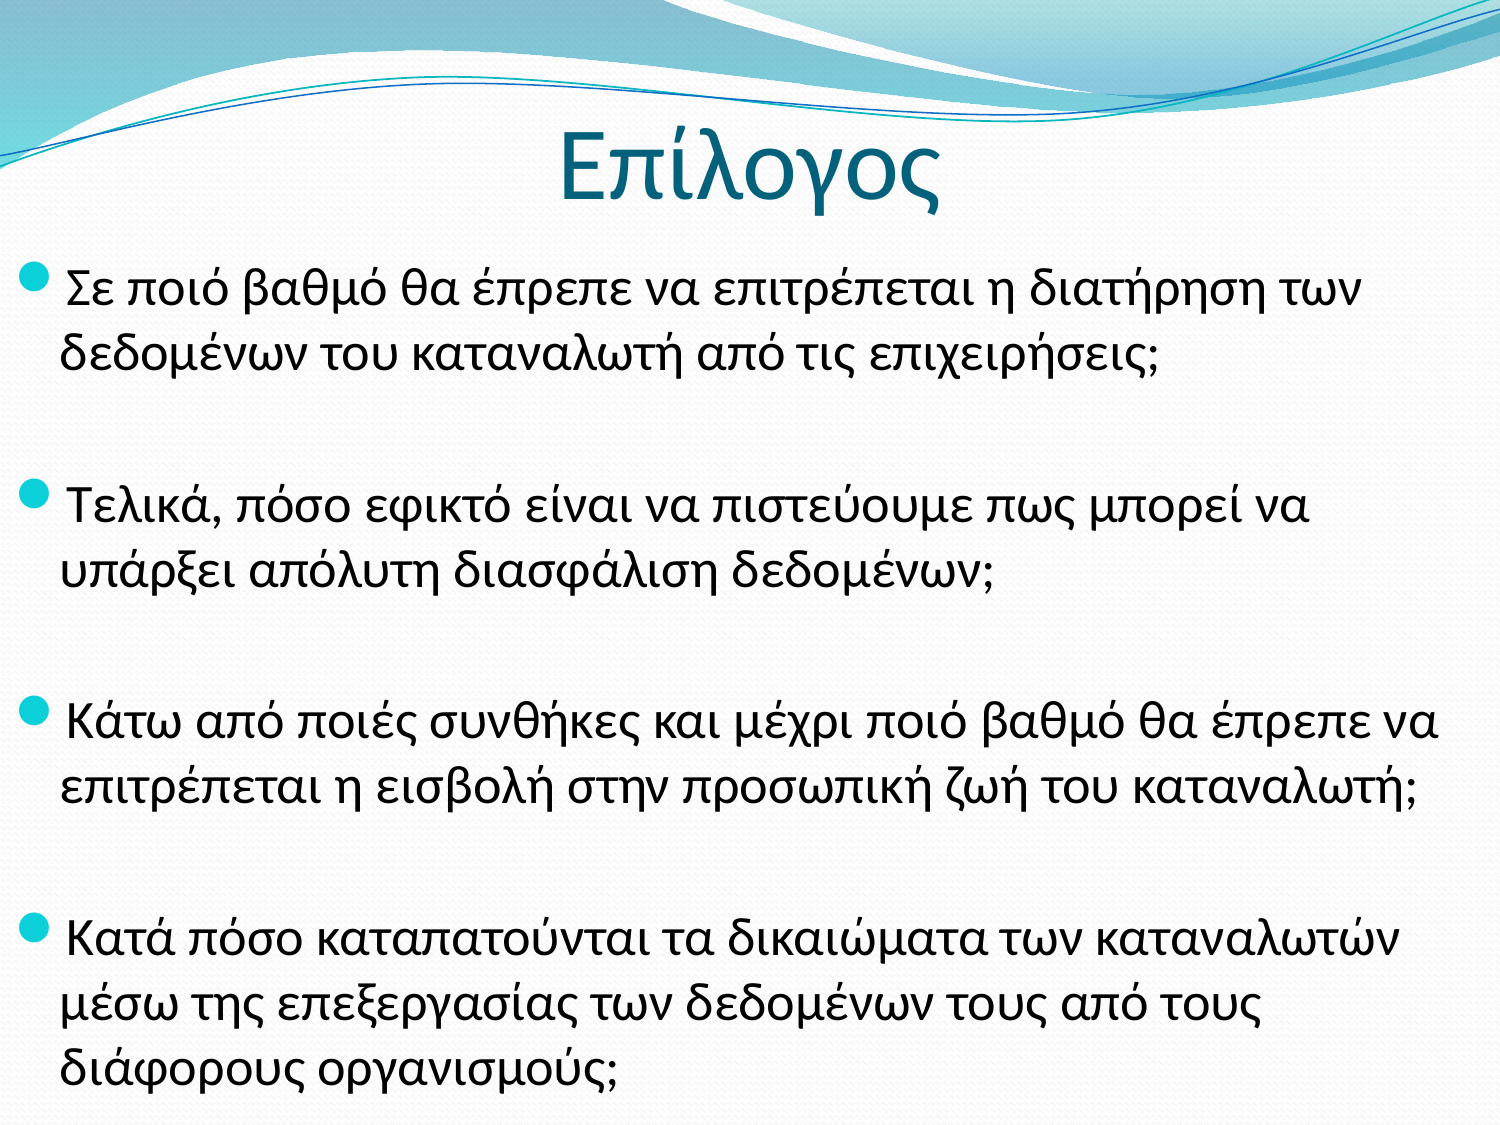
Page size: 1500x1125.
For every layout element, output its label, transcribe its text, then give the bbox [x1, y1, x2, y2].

list Σε ποιό βαθμό θα έπρεπε να επιτρέπεται η διατήρηση των δεδομένων του καταναλωτή από τις επιχειρήσεις; Τελικά, πόσο εφικτό είναι να πιστεύουμε πως μπορεί να υπάρξει απόλυτη διασφάλιση δεδομένων; Κάτω από ποιές συνθήκες και μέχρι ποιό βαθμό θα έπρεπε να επιτρέπεται η εισβολή στην προσωπική ζωή του καταναλωτή; Κατά πόσο καταπατούνται τα δικαιώματα των καταναλωτών μέσω της επεξεργασίας των δεδομένων τους από τους διάφορους οργανισμούς; [0, 243, 1484, 1106]
title Επίλογος [75, 54, 1425, 220]
